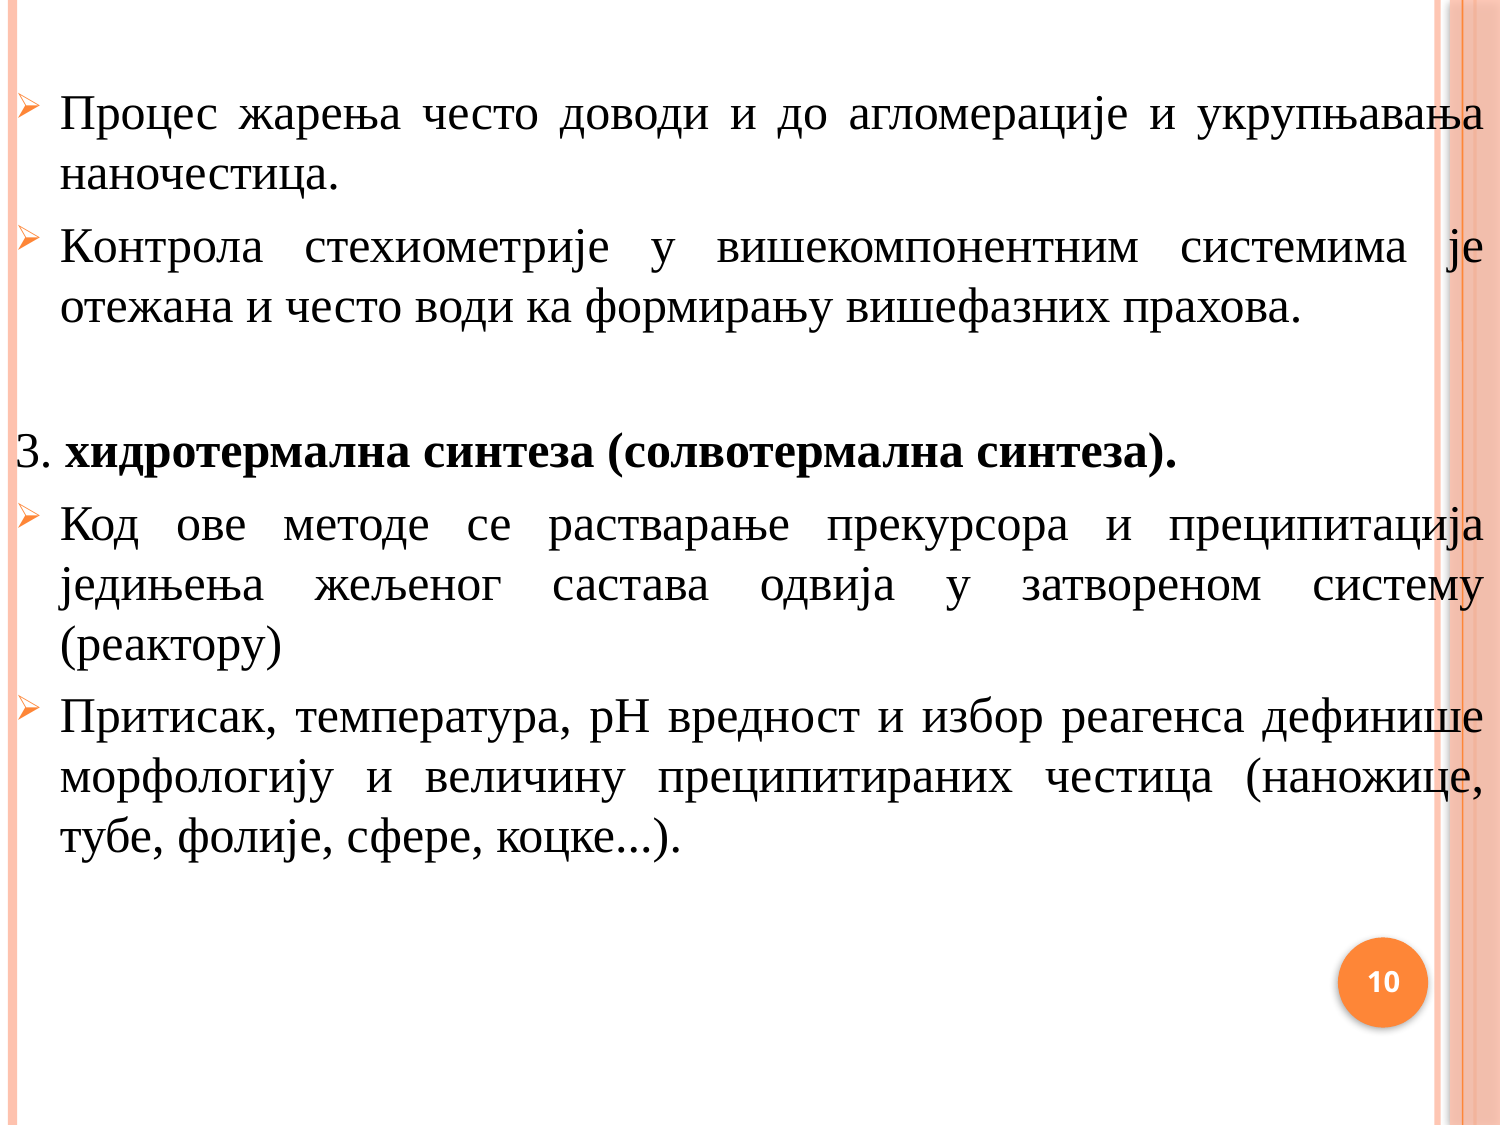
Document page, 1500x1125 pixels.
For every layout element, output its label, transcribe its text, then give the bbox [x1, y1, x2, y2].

list Процес жарења често доводи и до агломерације и укрупњавања наночестица. Контрола стехиометрије у вишекомпонентним системима је отежана и често води ка формирању вишефазних прахова. 3. хидротермална синтеза (солвотермална синтеза). Код ове методе се растварање прекурсора и преципитација једињења жељеног састава одвија у затвореном систему (реактору) Притисак, температура, pH вредност и избор реагенса дефинише морфологију и величину преципитираних честица (наножице, тубе, фолије, сфере, коцке...). [0, 0, 1500, 1125]
